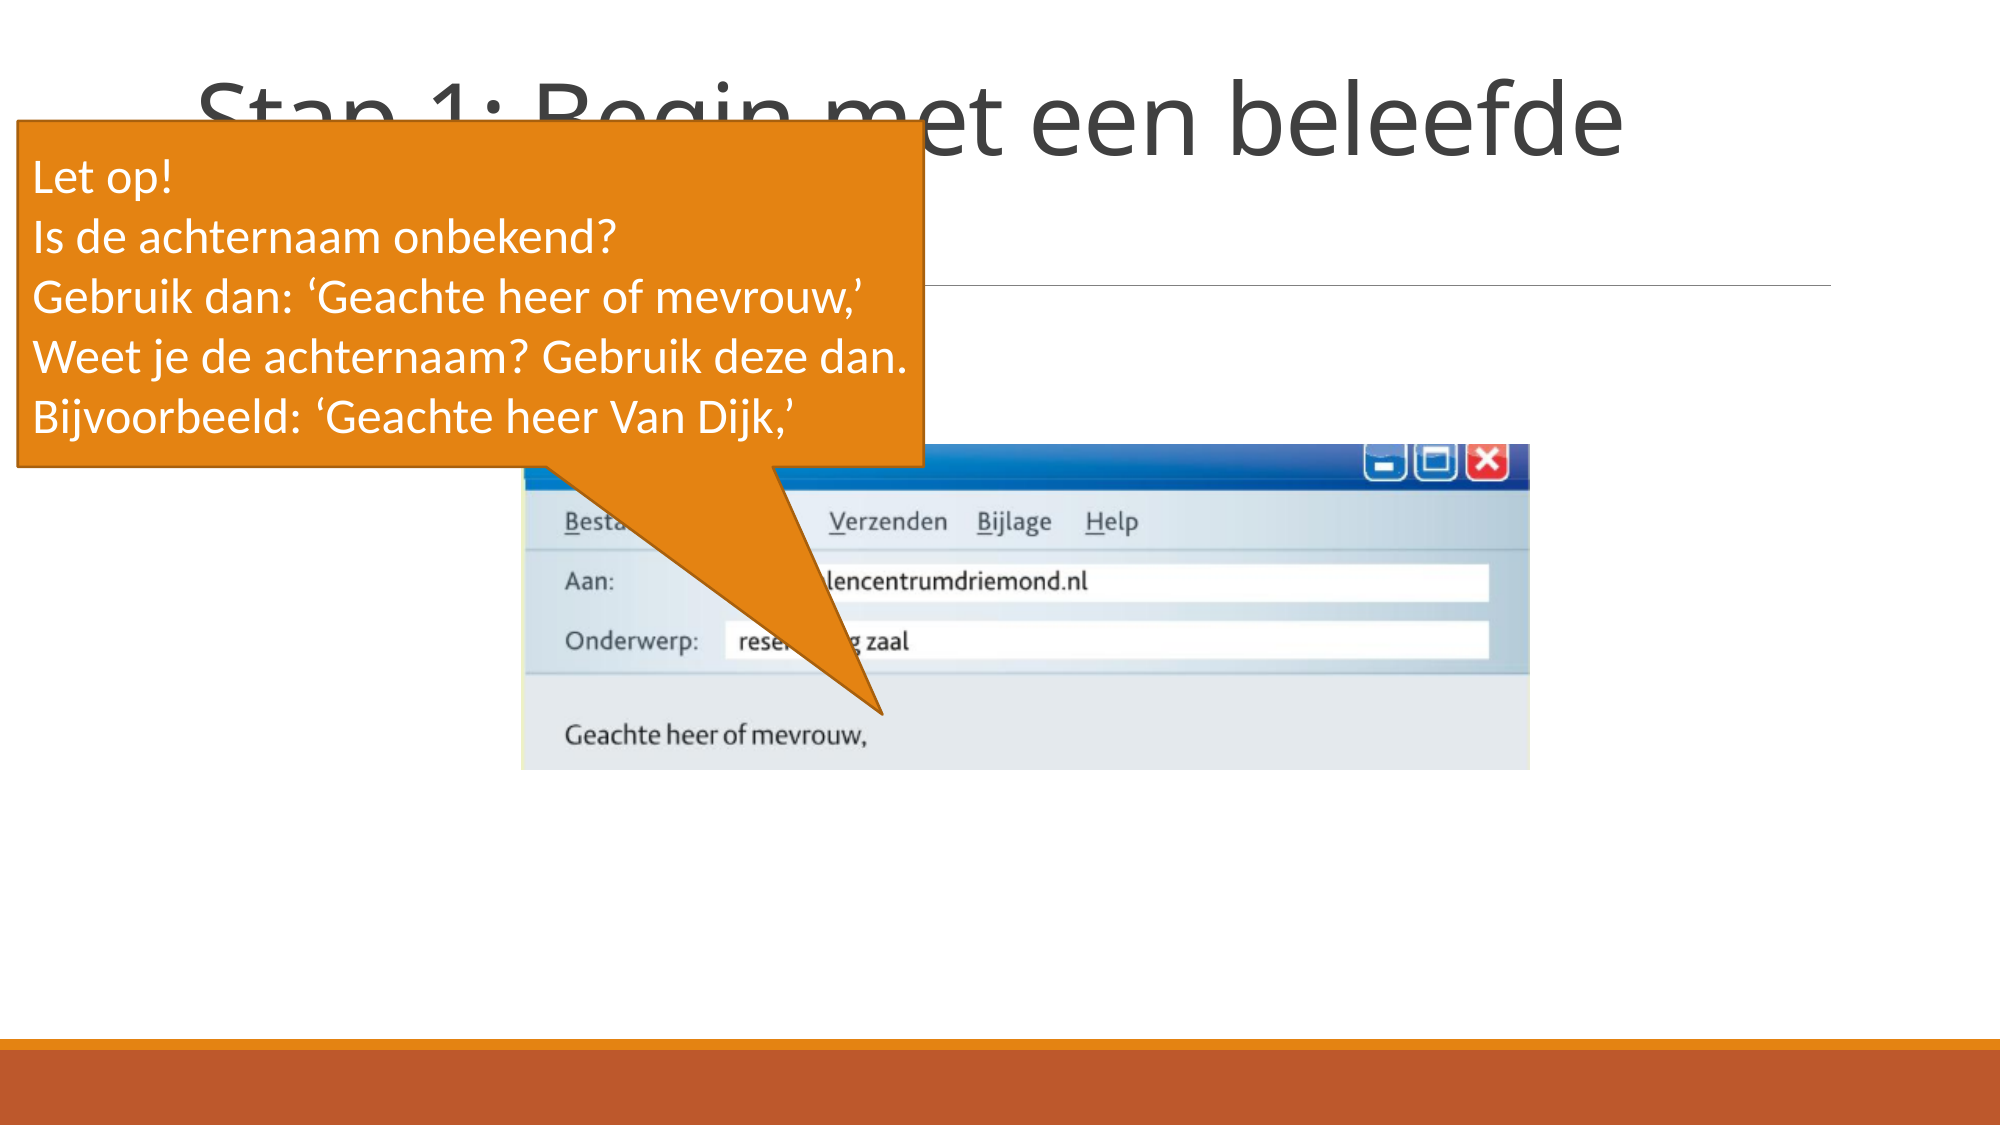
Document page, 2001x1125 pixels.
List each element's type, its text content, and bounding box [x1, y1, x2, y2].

text_box Let op! Is de achternaam onbekend? Gebruik dan: ‘Geachte heer of mevrouw,’ Weet je de achternaam? Gebruik deze dan. Bijvoorbeeld: ‘Geachte heer Van Dijk,’ [16, 119, 926, 469]
title Stap 1: Begin met een beleefde aanhef. [180, 47, 1830, 285]
picture [520, 444, 1530, 771]
